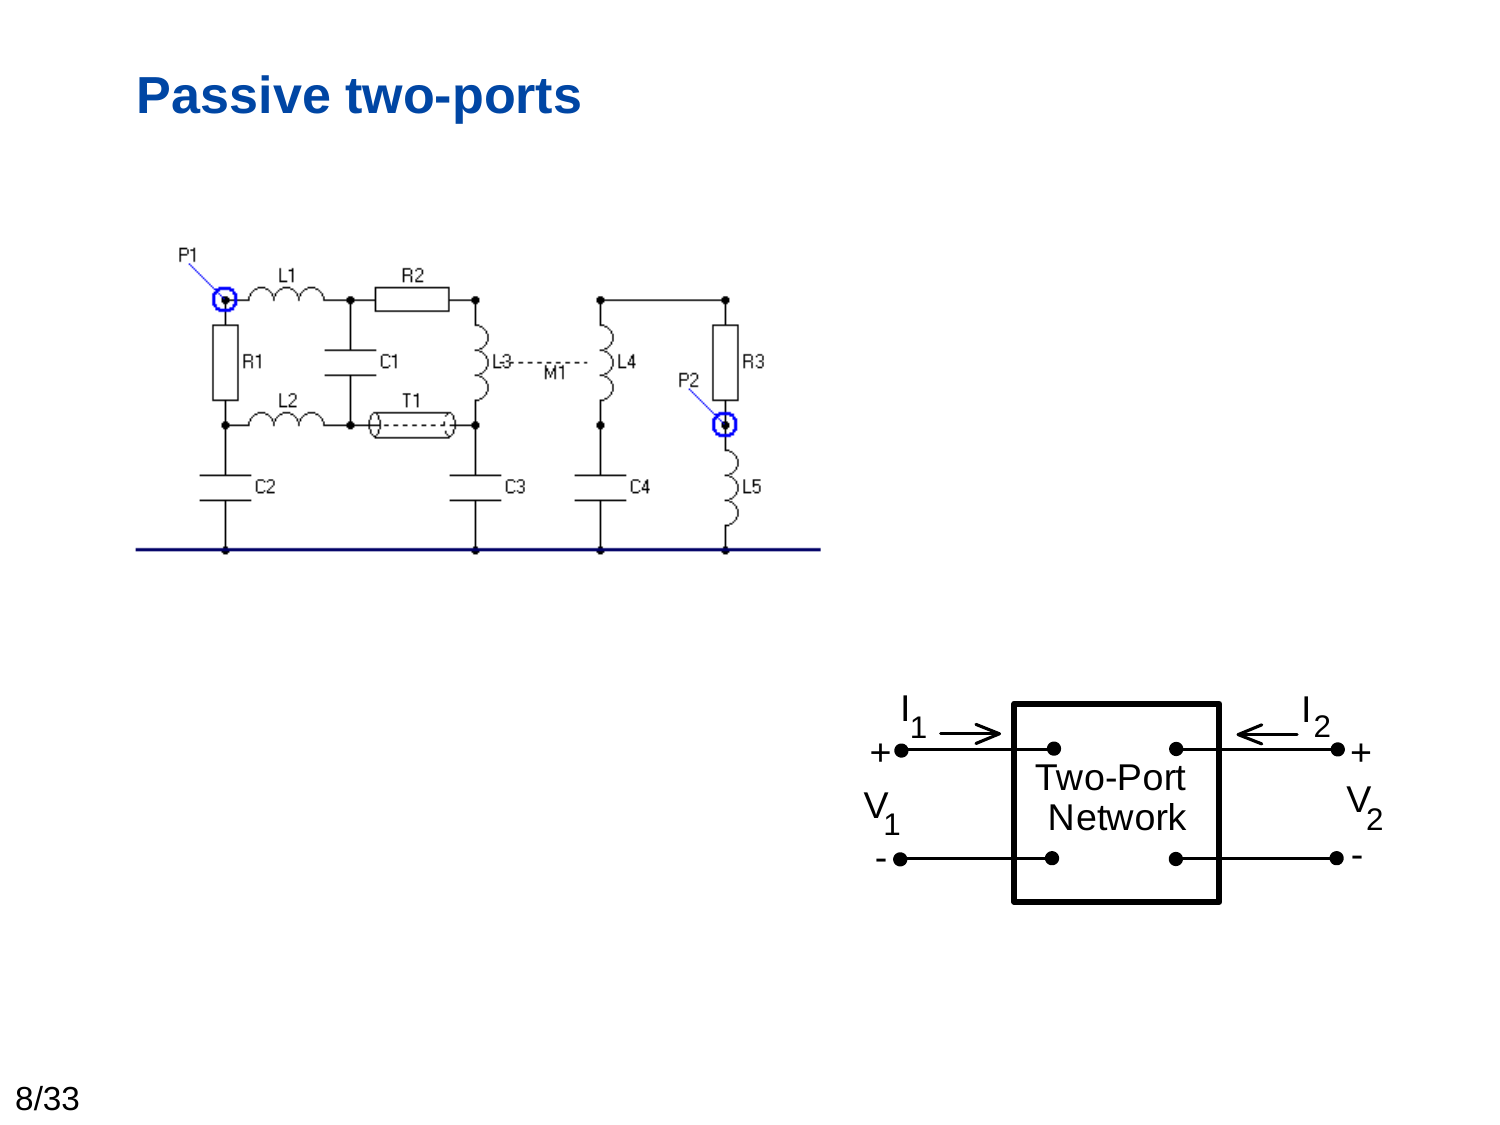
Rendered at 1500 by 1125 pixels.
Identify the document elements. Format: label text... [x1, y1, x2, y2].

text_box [863, 686, 1400, 906]
picture [135, 207, 821, 575]
title Passive two-ports [121, 31, 1436, 154]
